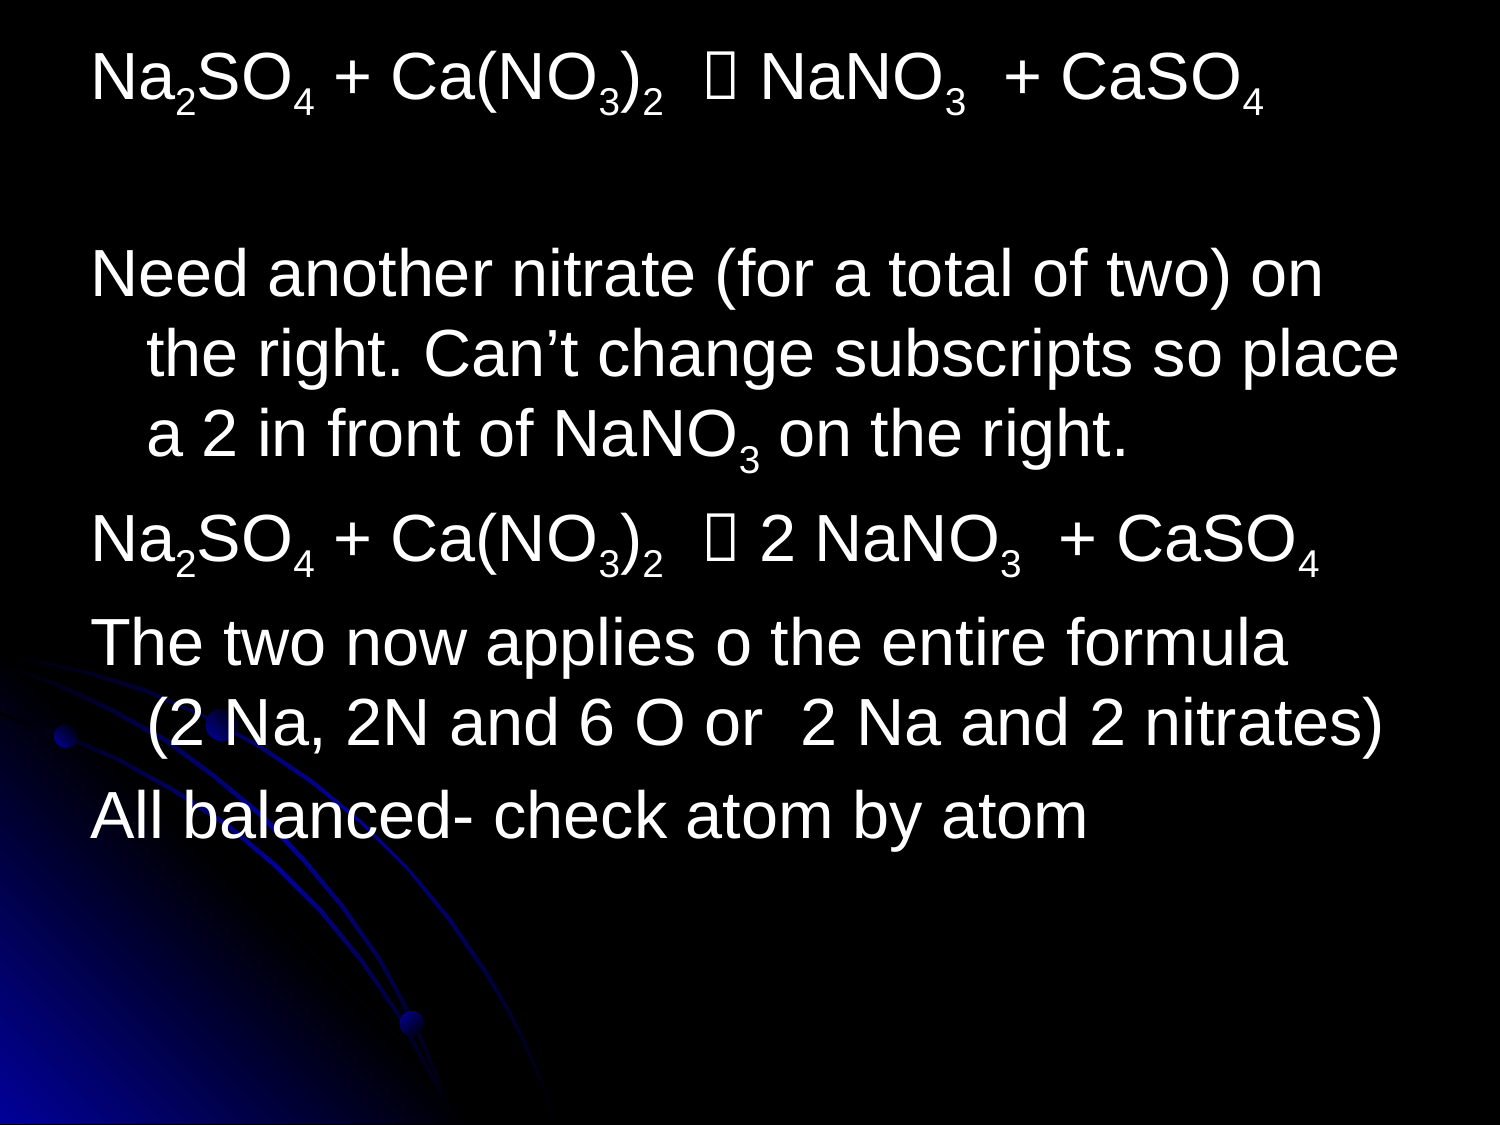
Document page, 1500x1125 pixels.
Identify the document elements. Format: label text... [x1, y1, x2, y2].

list Na2SO4 + Ca(NO3)2  NaNO3 + CaSO4 Need another nitrate (for a total of two) on the right. Can’t change subscripts so place a 2 in front of NaNO3 on the right. Na2SO4 + Ca(NO3)2  2 NaNO3 + CaSO4 The two now applies o the entire formula (2 Na, 2N and 6 O or 2 Na and 2 nitrates) All balanced- check atom by atom [74, 24, 1426, 1006]
